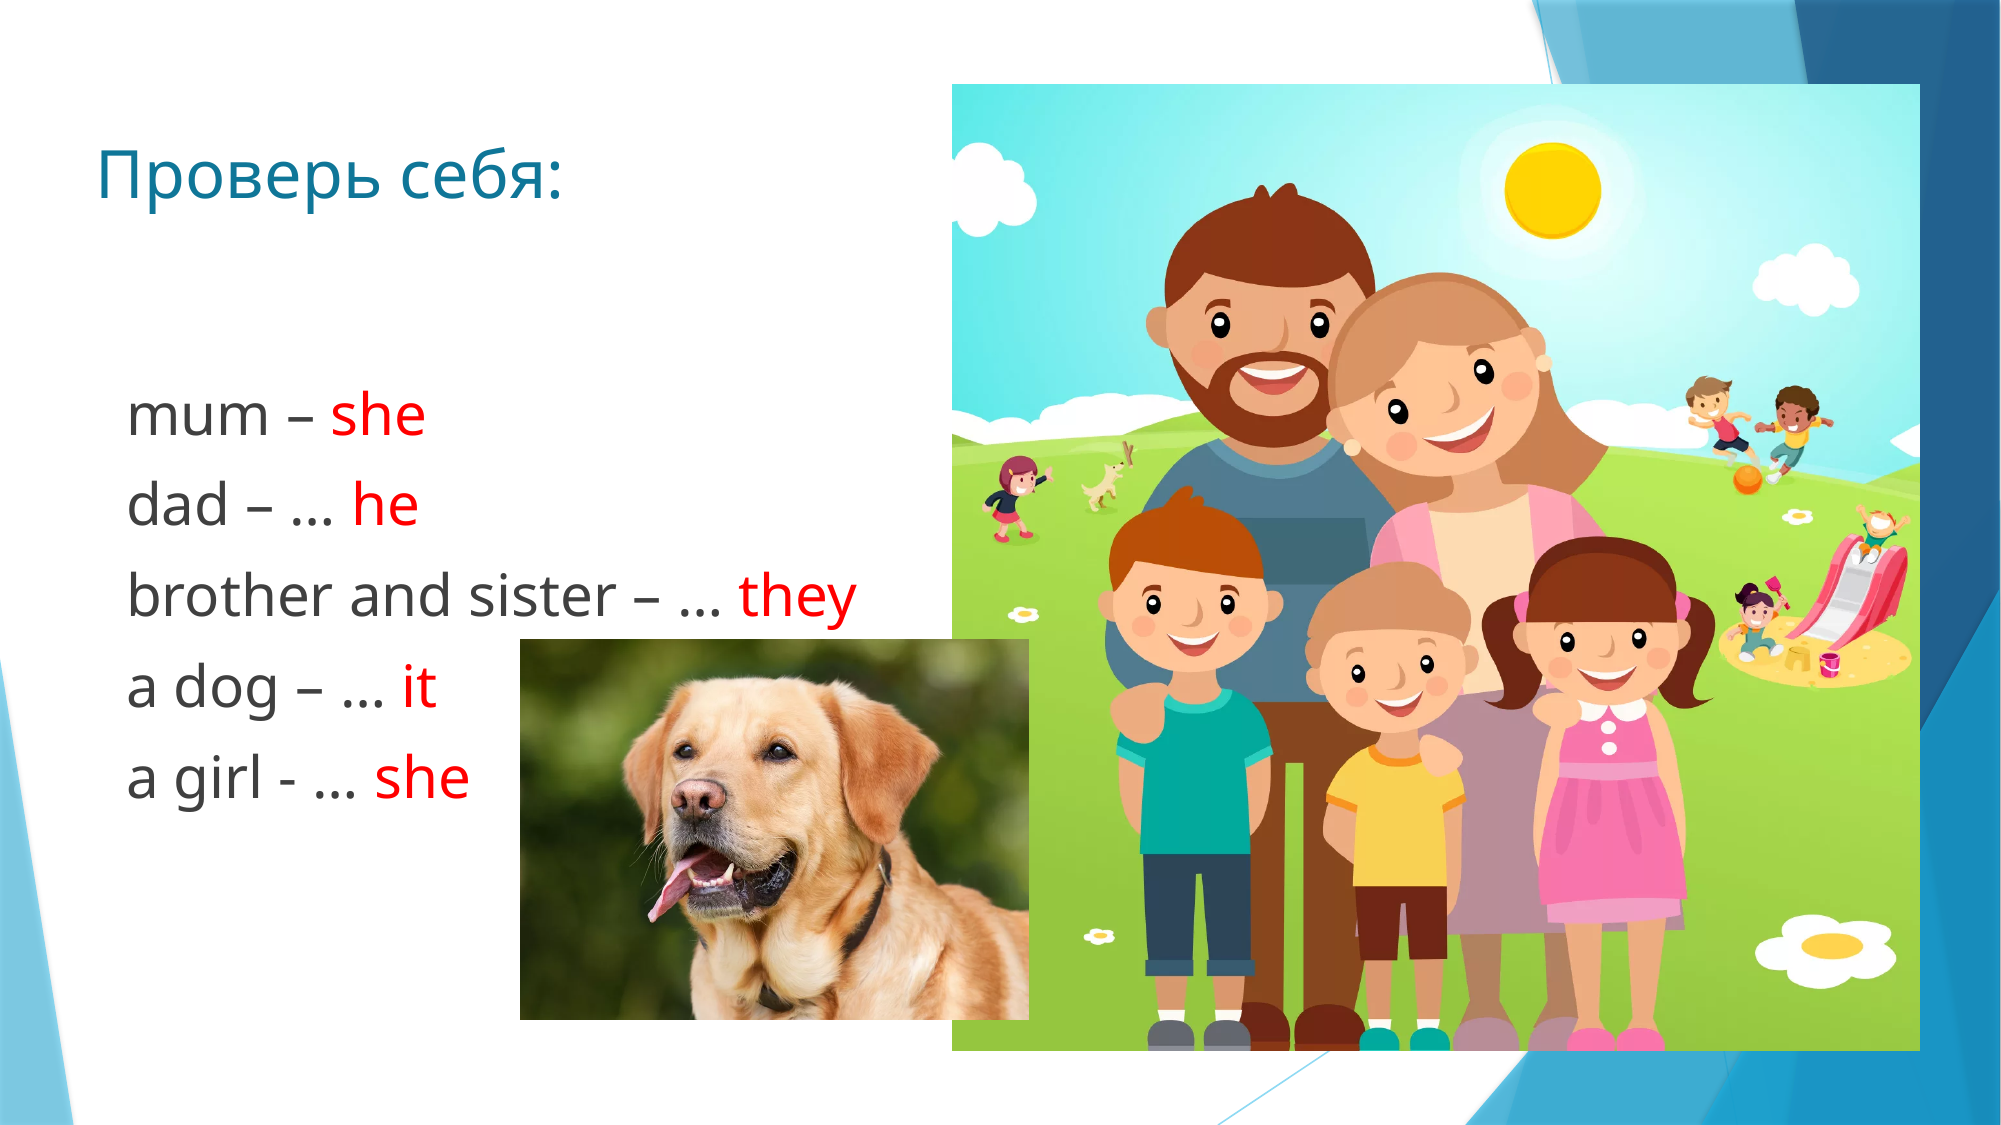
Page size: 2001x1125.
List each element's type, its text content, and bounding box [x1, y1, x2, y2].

title Проверь себя: [80, 84, 744, 220]
list mum – she dad – … he brother and sister – … they a dog – … it a girl - … she [111, 369, 933, 813]
picture [520, 638, 1029, 1021]
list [952, 83, 1920, 1052]
